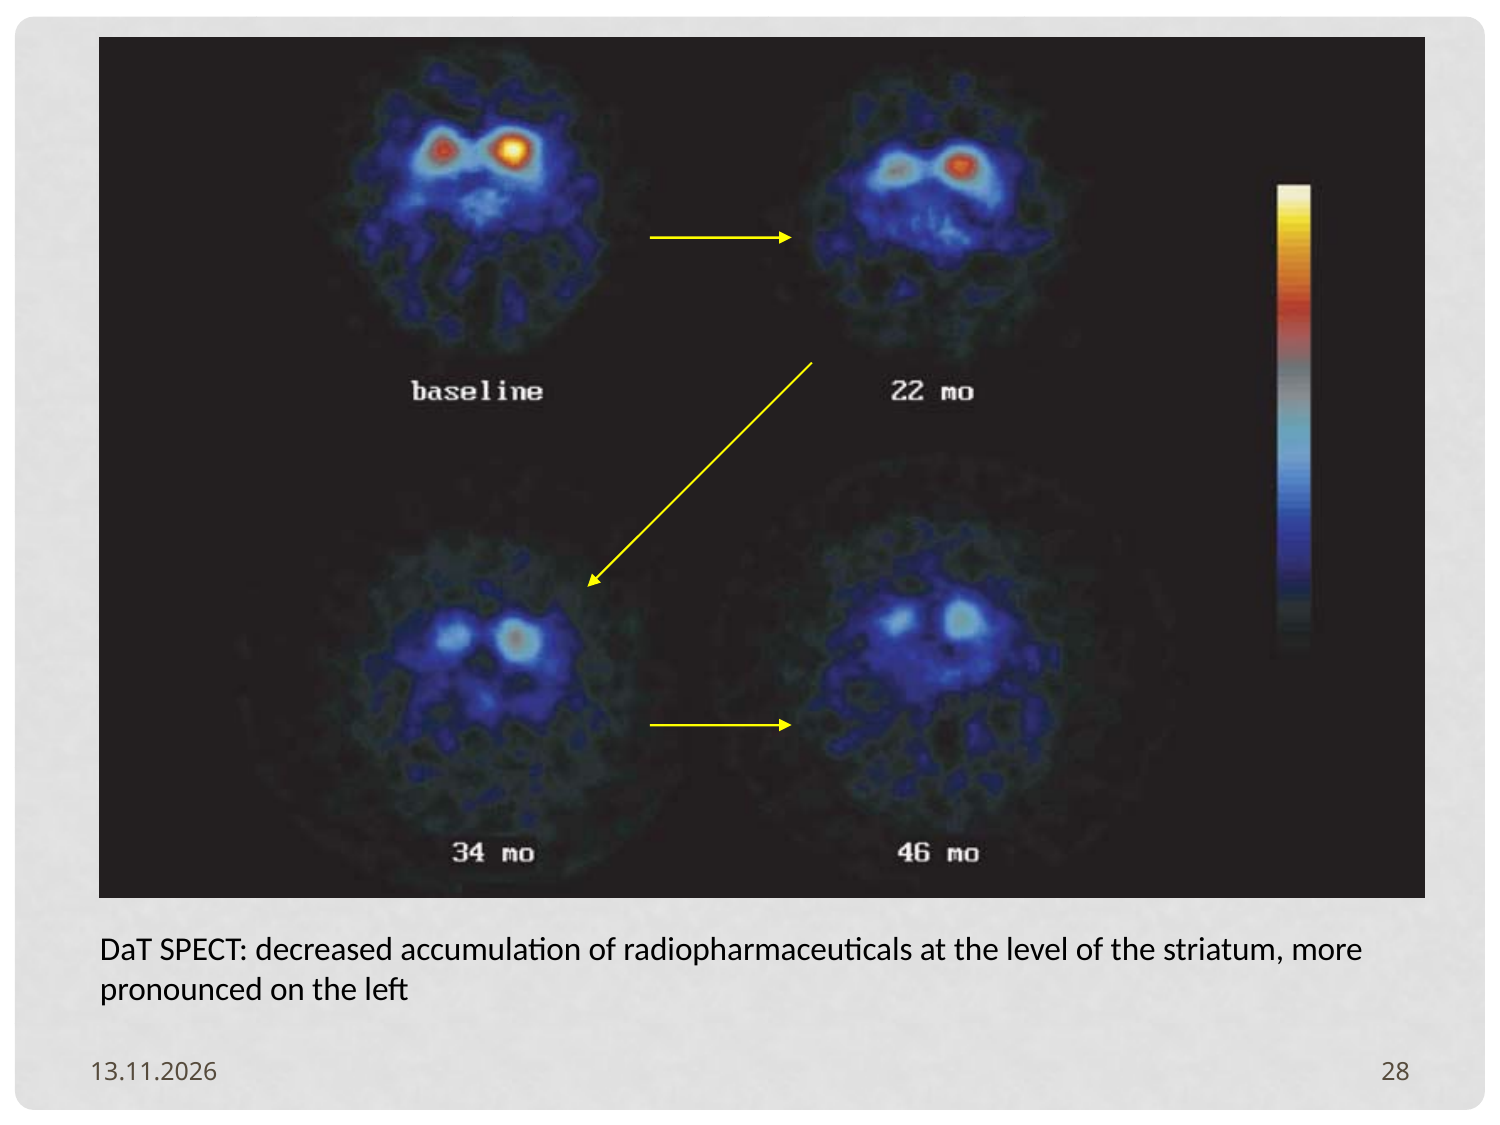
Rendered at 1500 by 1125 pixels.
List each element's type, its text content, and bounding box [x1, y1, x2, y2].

text_box DaT SPECT: decreased accumulation of radiopharmaceuticals at the level of the striatum, more pronounced on the left [97, 924, 1425, 1007]
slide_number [75, 1042, 425, 1103]
slide_number 28 [1074, 1042, 1425, 1103]
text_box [99, 37, 1426, 898]
